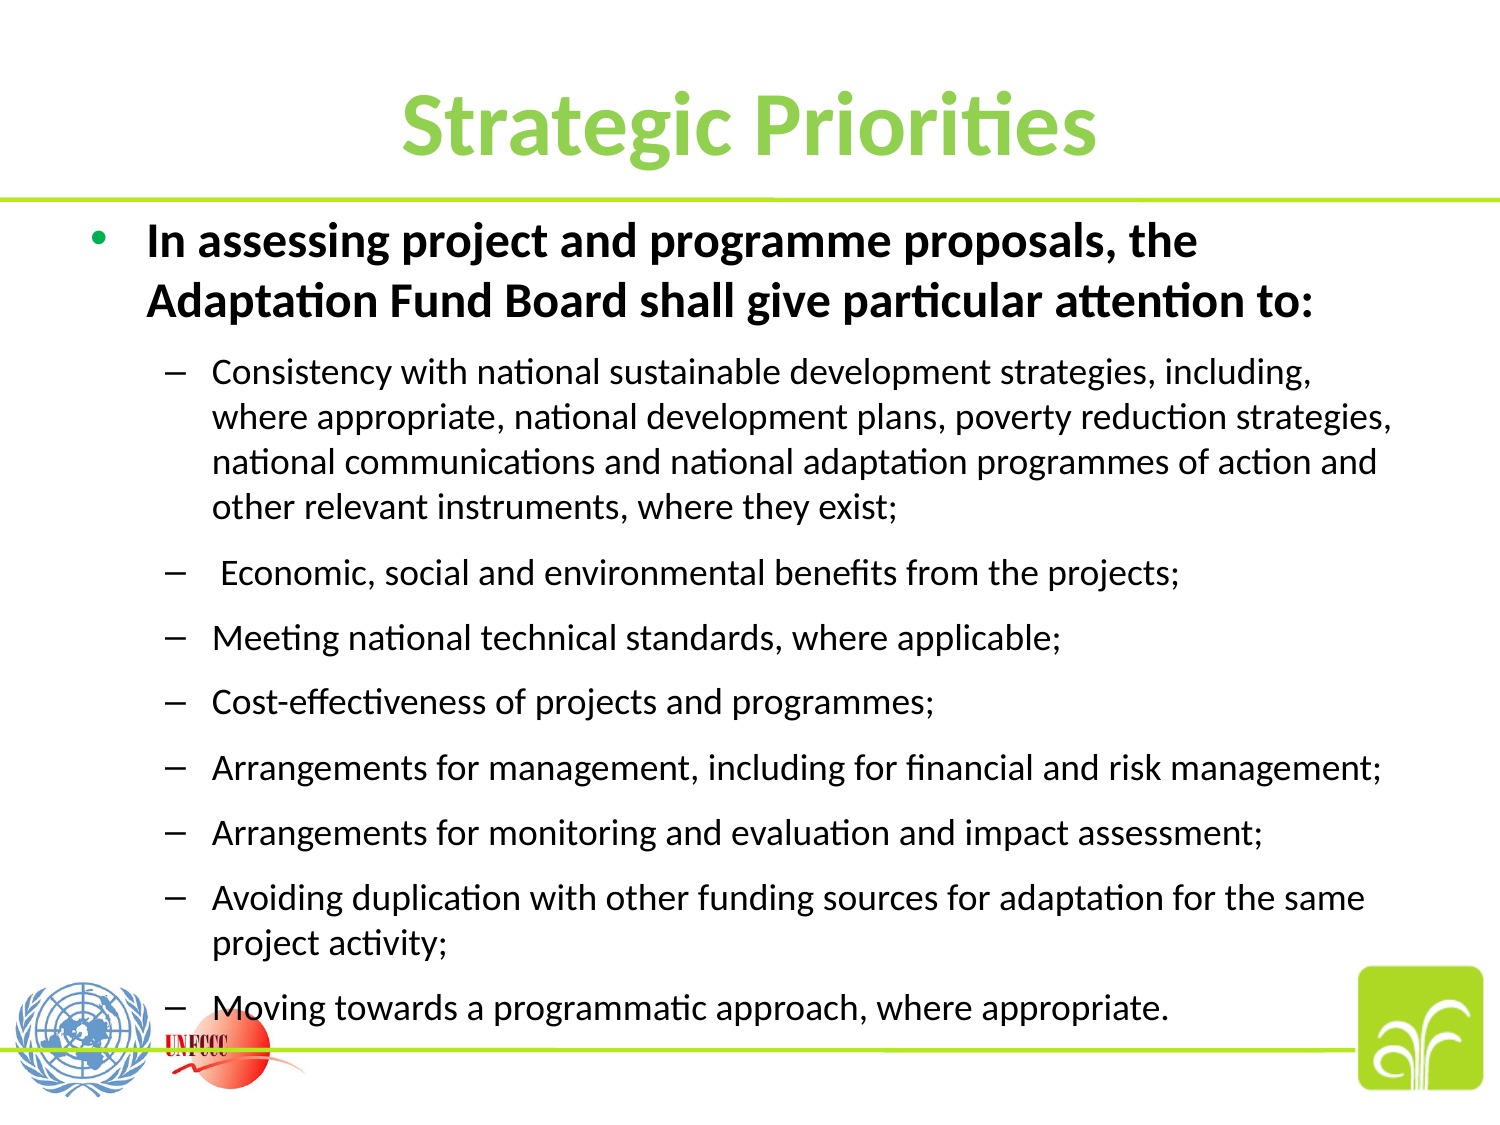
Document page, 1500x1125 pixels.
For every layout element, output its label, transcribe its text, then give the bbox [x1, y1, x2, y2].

title Strategic Priorities [74, 24, 1426, 197]
picture [12, 974, 313, 1047]
list In assessing project and programme proposals, the Adaptation Fund Board shall give particular attention to: Consistency with national sustainable development strategies, including, where appropriate, national development plans, poverty reduction strategies, national communications and national adaptation programmes of action and other relevant instruments, where they exist; Economic, social and environmental benefits from the projects; Meeting national technical standards, where applicable; Cost-effectiveness of projects and programmes; Arrangements for management, including for financial and risk management; Arrangements for monitoring and evaluation and impact assessment; Avoiding duplication with other funding sources for adaptation for the same project activity; Moving towards a programmatic approach, where appropriate. [74, 209, 1426, 1001]
picture [12, 1053, 313, 1107]
picture [1324, 948, 1500, 1105]
